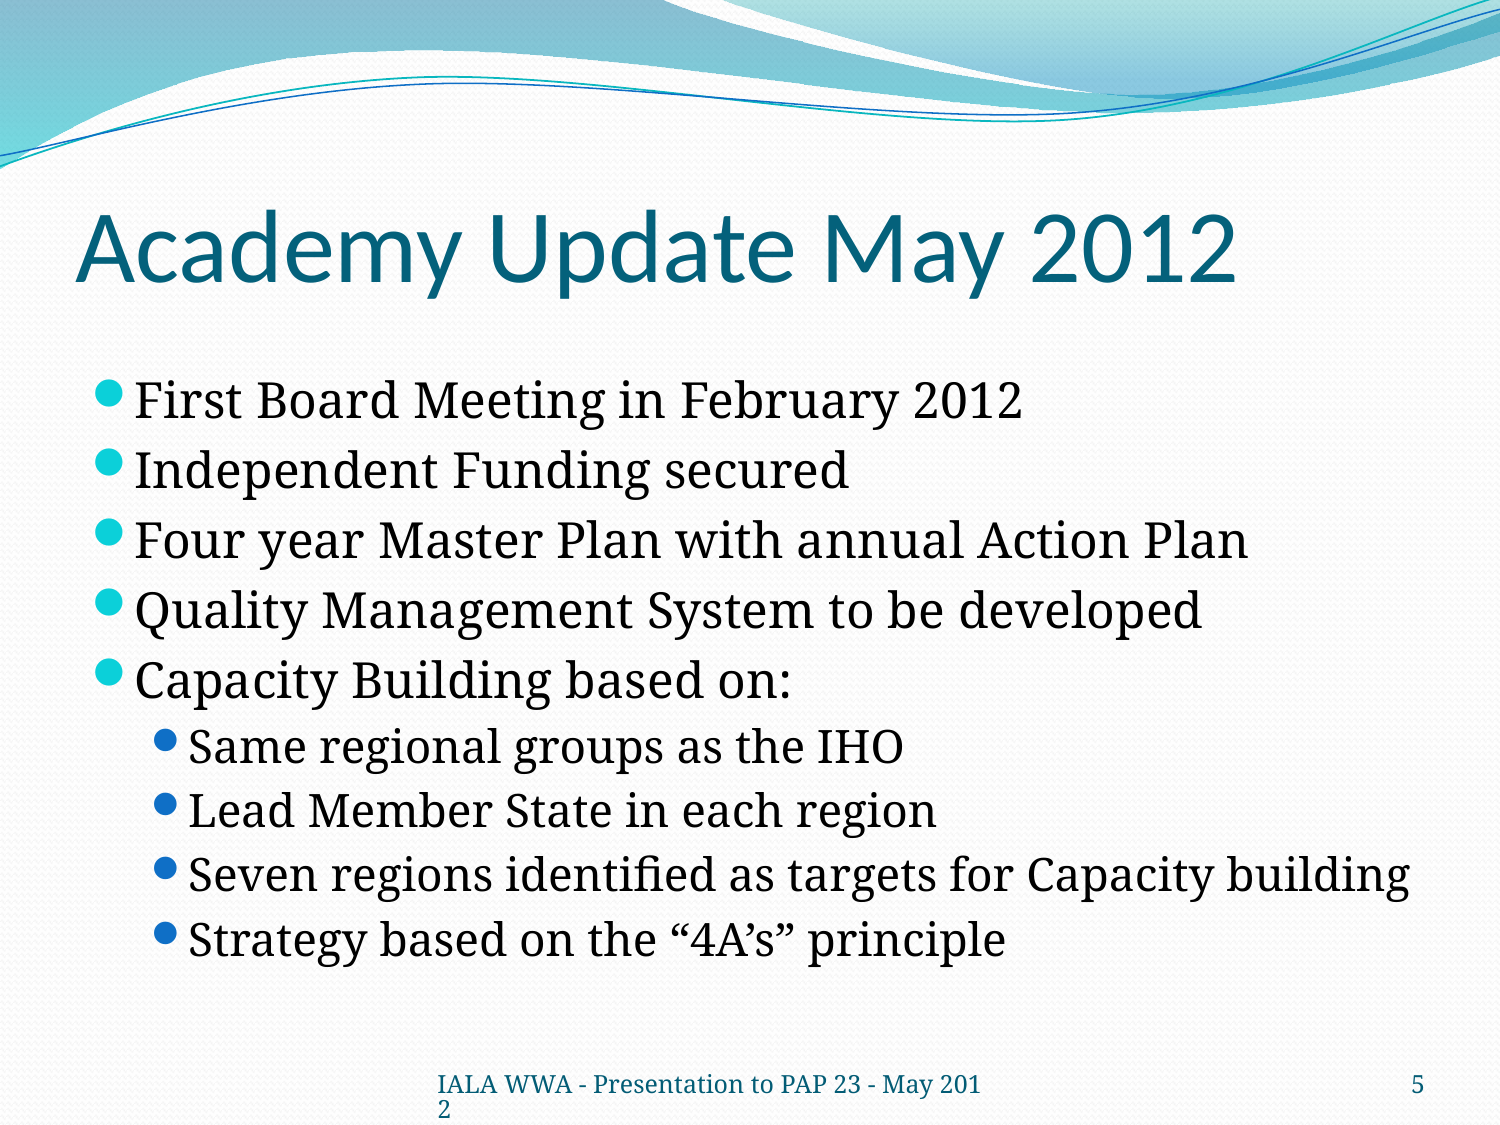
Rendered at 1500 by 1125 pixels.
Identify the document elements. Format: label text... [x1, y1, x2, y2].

title Academy Update May 2012 [75, 115, 1425, 303]
slide_number 5 [1299, 1042, 1425, 1103]
list First Board Meeting in February 2012 Independent Funding secured Four year Master Plan with annual Action Plan Quality Management System to be developed Capacity Building based on: Same regional groups as the IHO Lead Member State in each region Seven regions identified as targets for Capacity building Strategy based on the “4A’s” principle [76, 361, 1427, 1021]
footer IALA WWA - Presentation to PAP 23 - May 2012 [437, 1042, 988, 1103]
